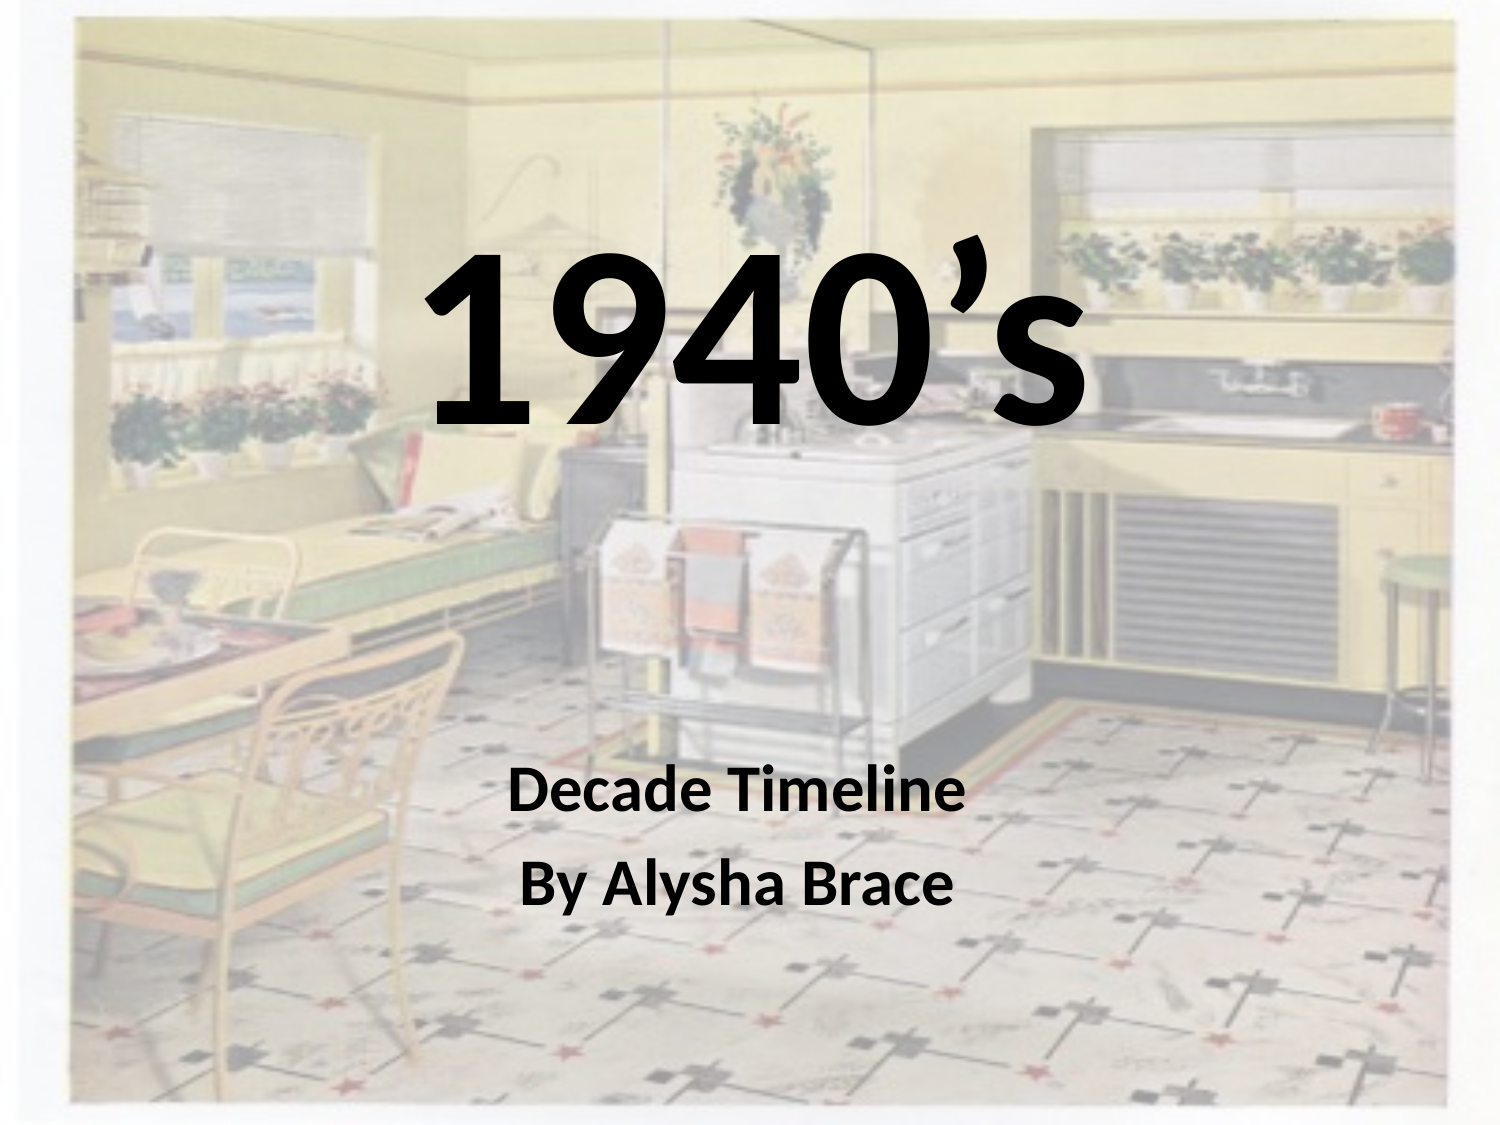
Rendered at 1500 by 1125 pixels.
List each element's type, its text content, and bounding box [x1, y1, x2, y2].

subtitle Decade Timeline By Alysha Brace [212, 737, 1263, 1025]
title 1940’s [112, 200, 1388, 442]
